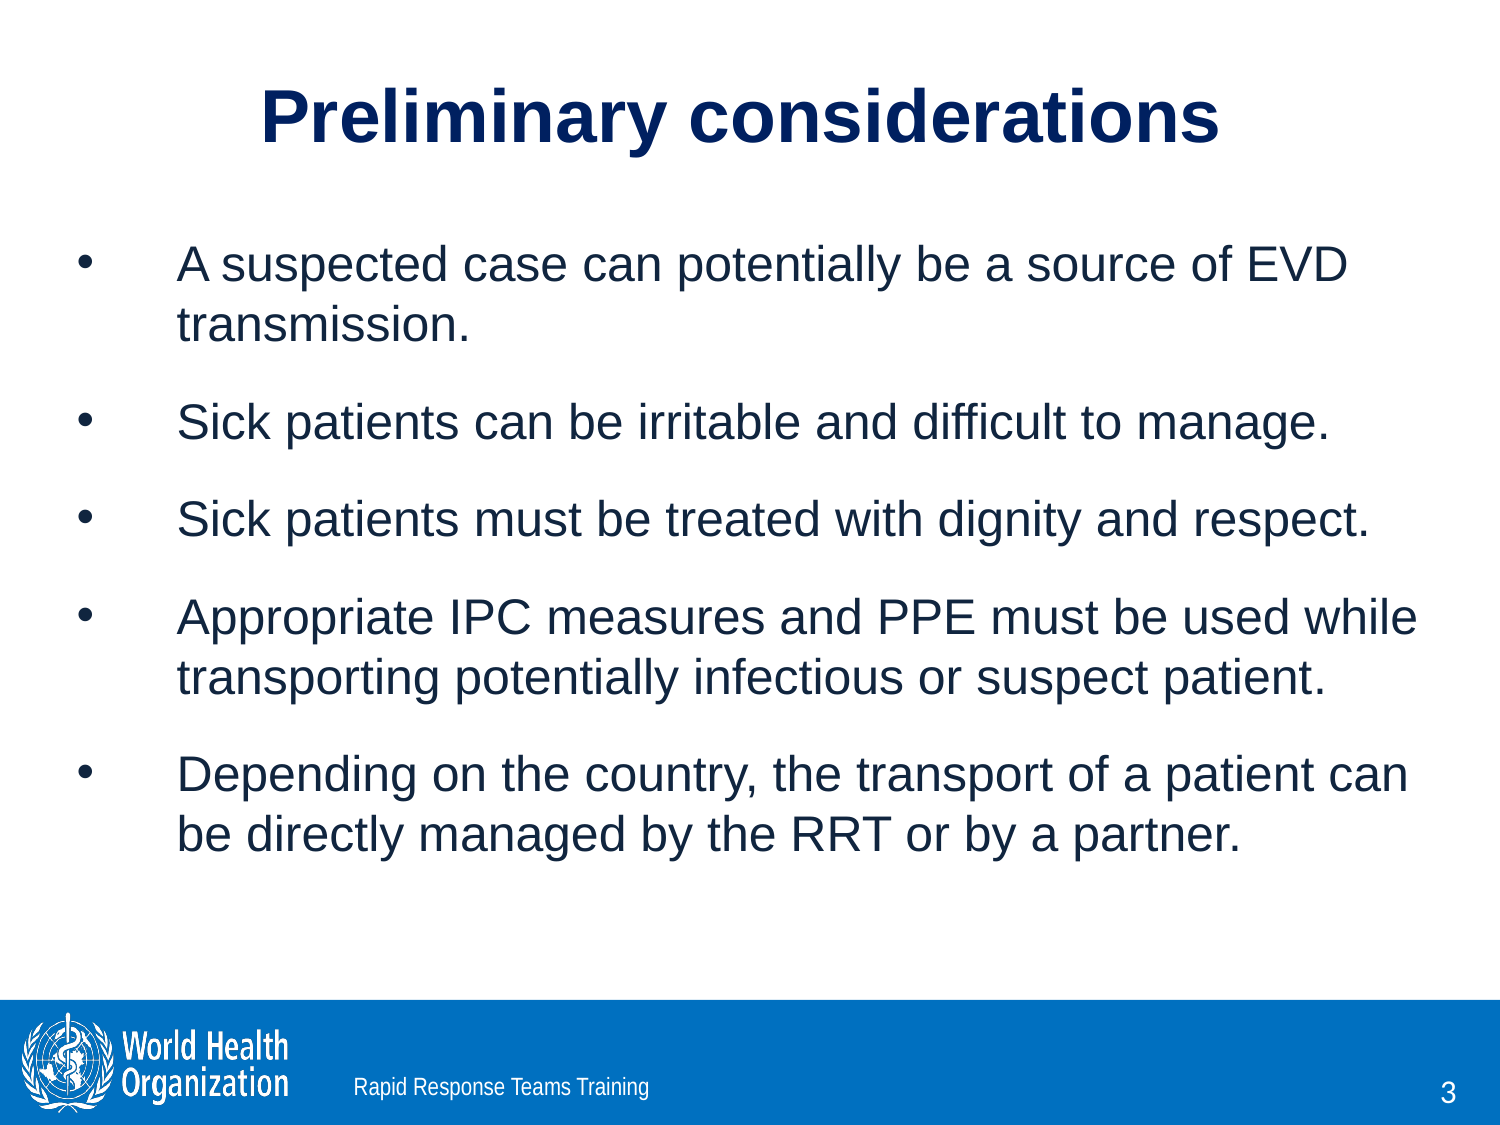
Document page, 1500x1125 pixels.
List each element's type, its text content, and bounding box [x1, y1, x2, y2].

list A suspected case can potentially be a source of EVD transmission. Sick patients can be irritable and difficult to manage. Sick patients must be treated with dignity and respect. Appropriate IPC measures and PPE must be used while transporting potentially infectious or suspect patient. Depending on the country, the transport of a patient can be directly managed by the RRT or by a partner. [76, 231, 1427, 922]
picture [21, 1012, 288, 1113]
title Preliminary considerations [76, 19, 1427, 207]
